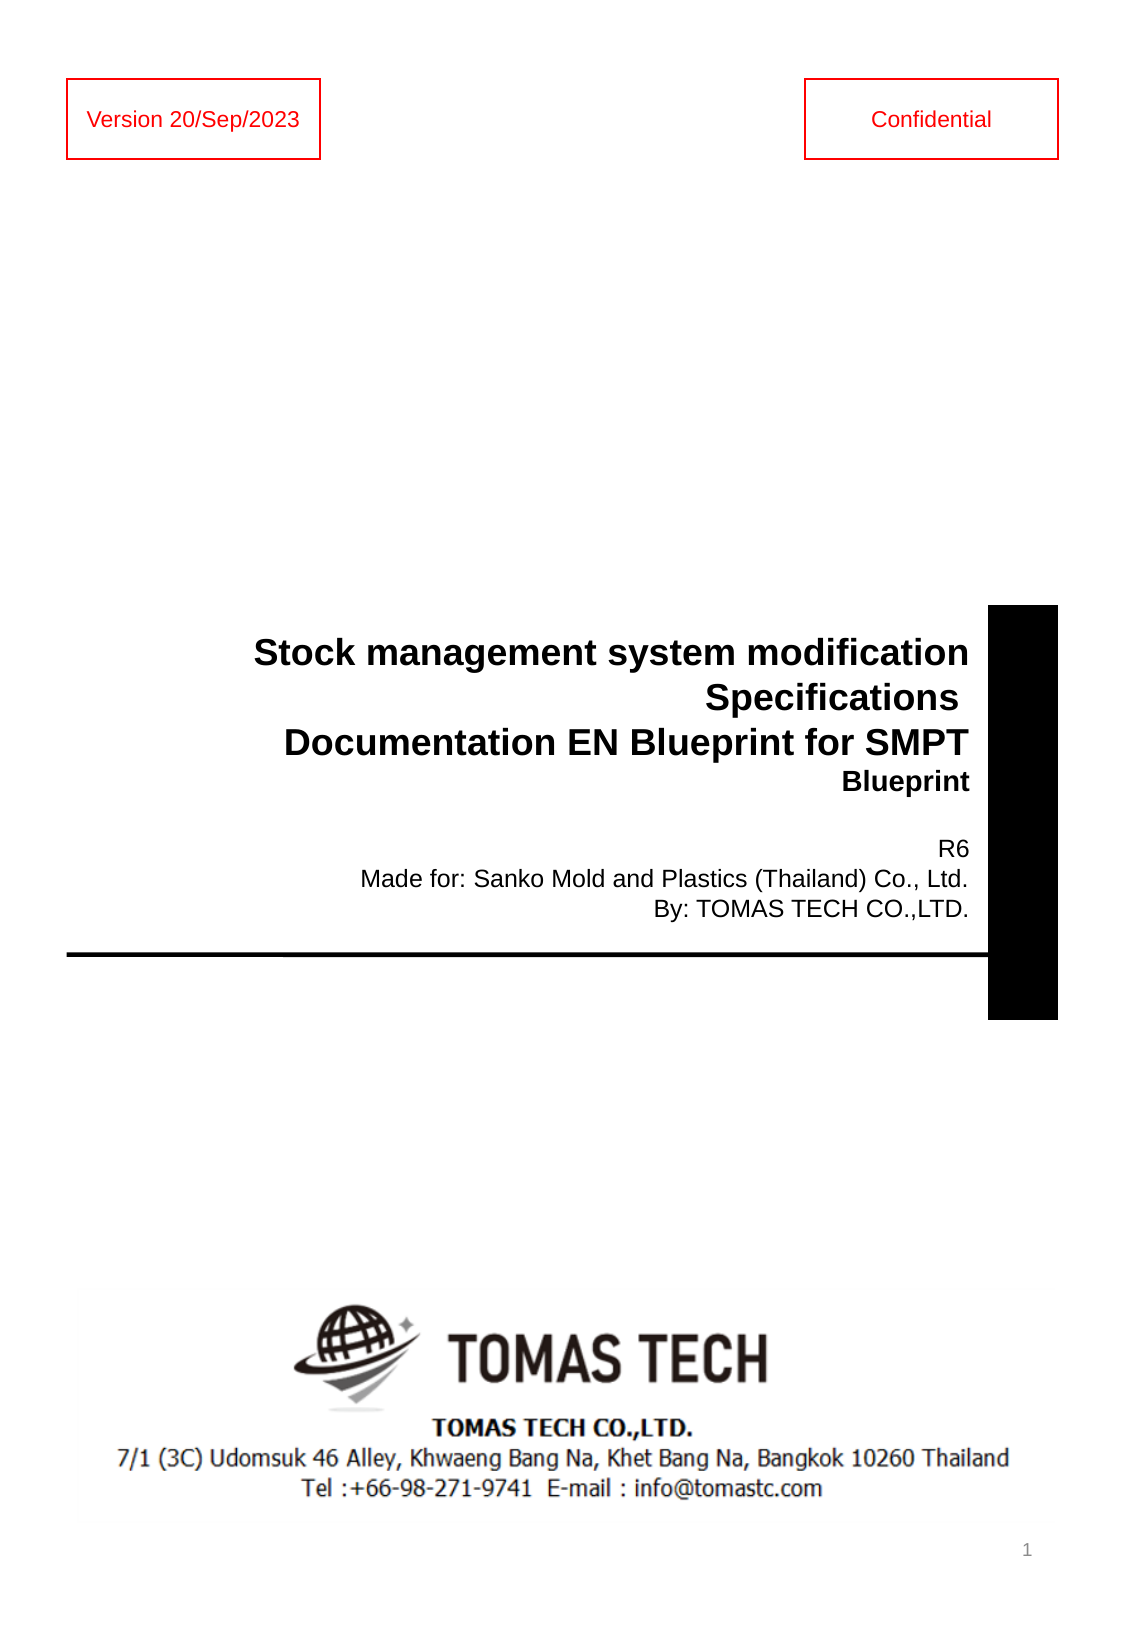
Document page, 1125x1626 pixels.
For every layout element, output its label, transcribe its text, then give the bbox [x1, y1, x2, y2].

text_box Version 20/Sep/2023 [66, 78, 321, 160]
text_box Confidential [804, 78, 1059, 160]
picture [77, 1288, 1055, 1523]
slide_number 1 [794, 1523, 1048, 1593]
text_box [66, 604, 1059, 1021]
